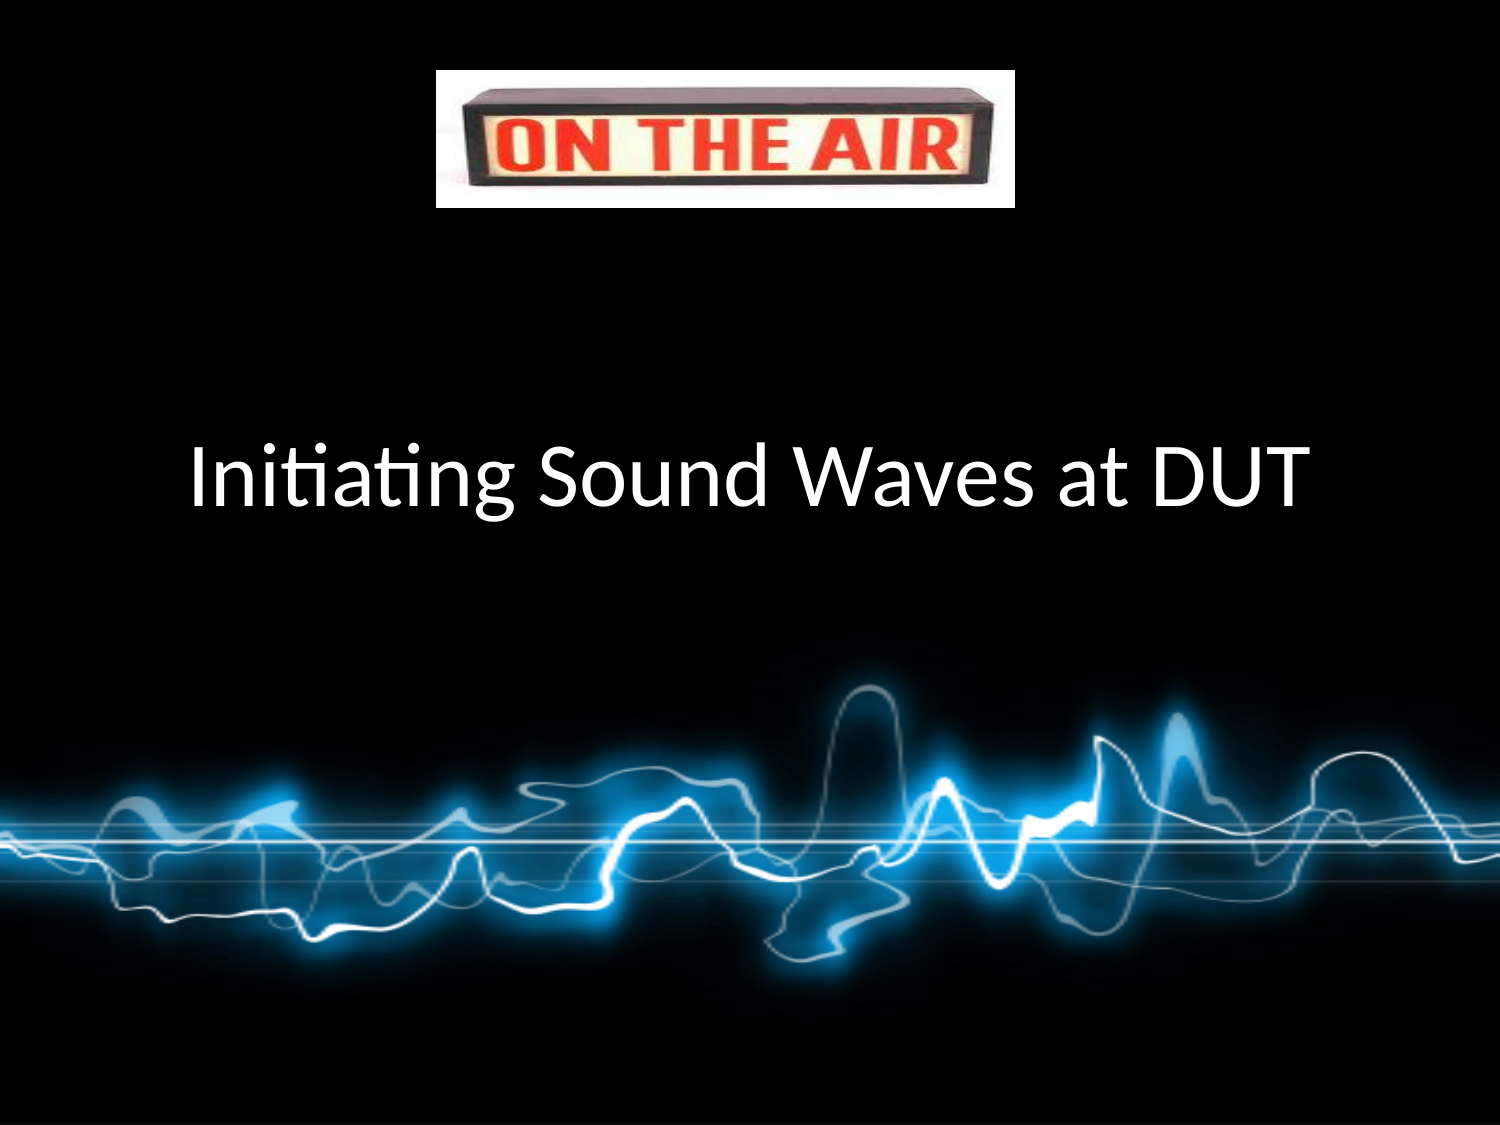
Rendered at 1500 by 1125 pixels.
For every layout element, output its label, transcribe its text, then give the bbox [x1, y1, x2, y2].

picture [436, 70, 1015, 208]
picture [0, 590, 1500, 1125]
title Initiating Sound Waves at DUT [112, 349, 1388, 589]
